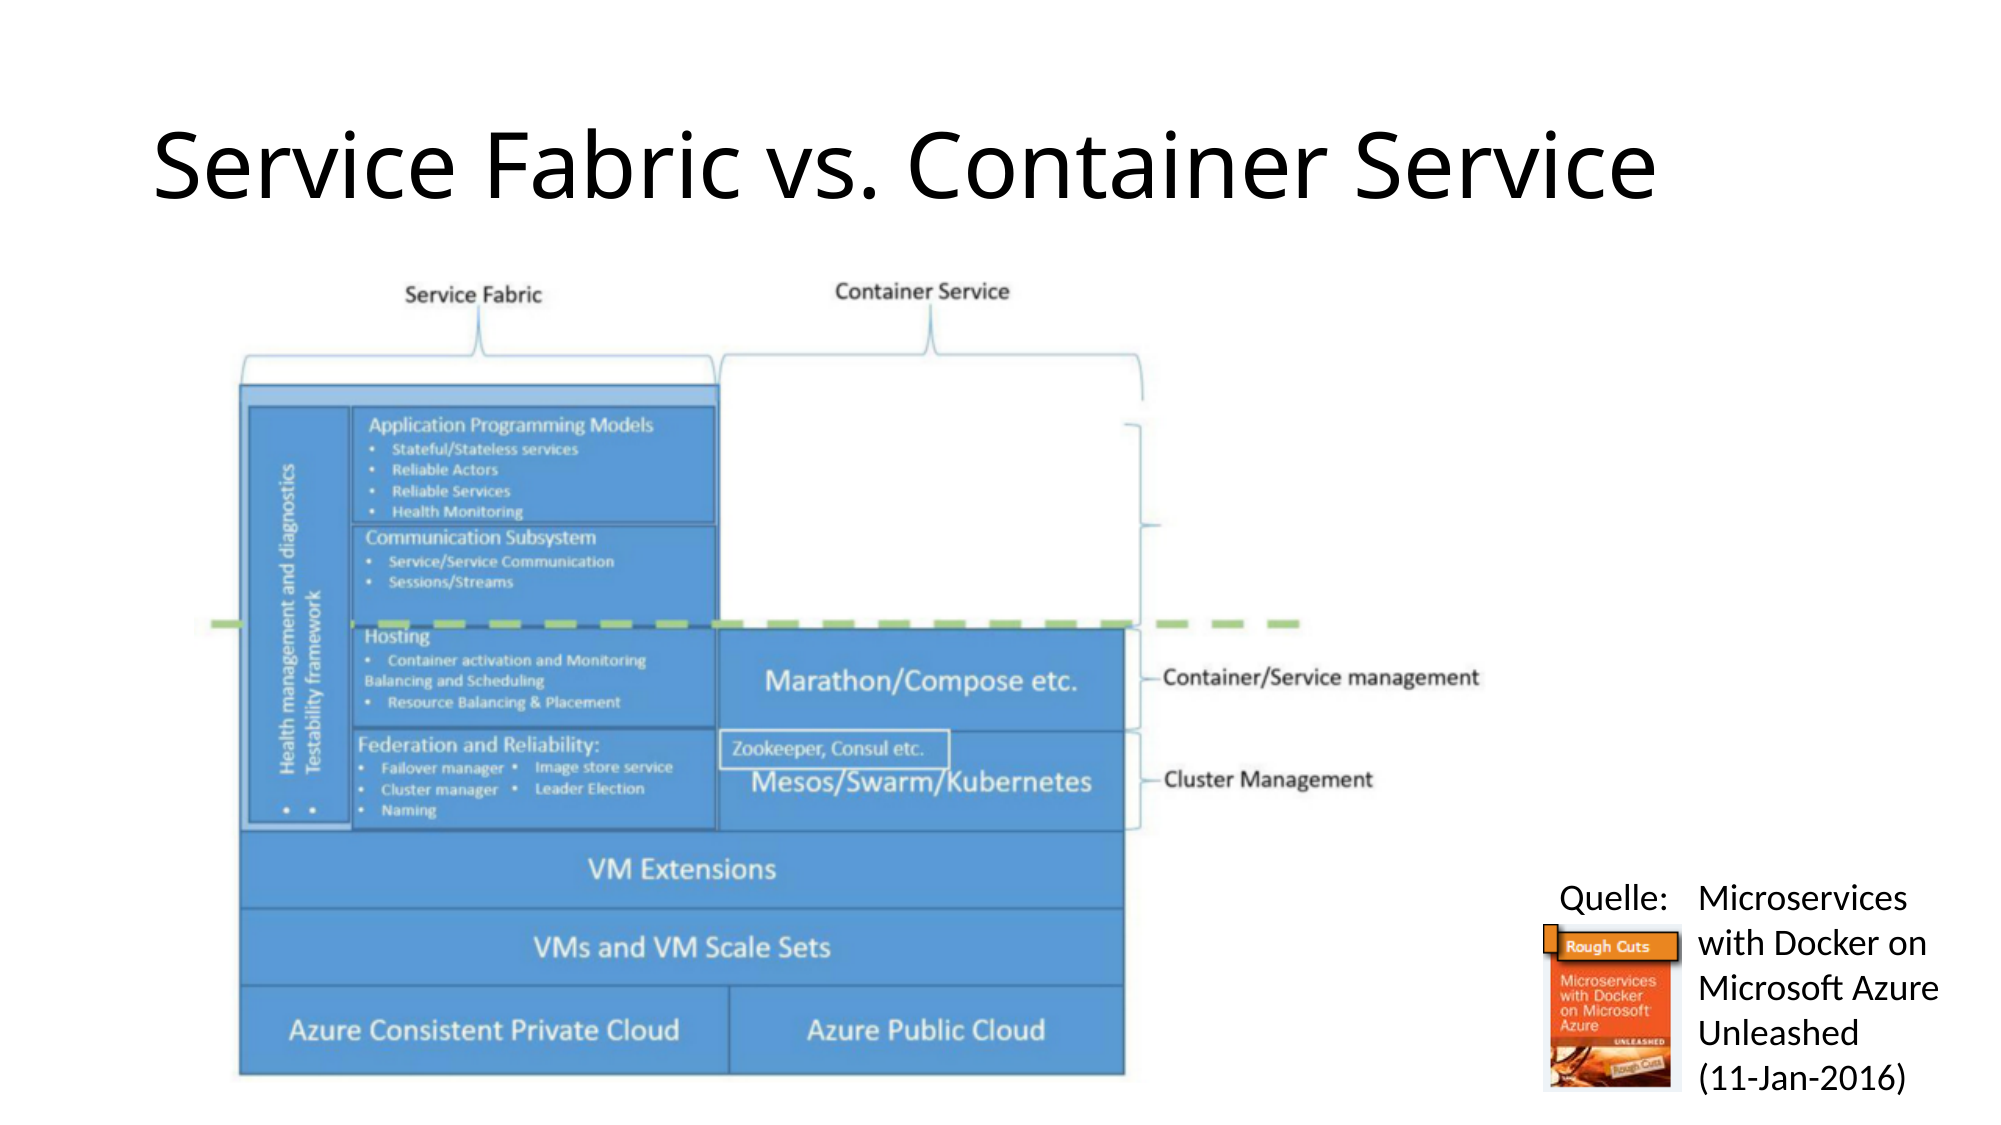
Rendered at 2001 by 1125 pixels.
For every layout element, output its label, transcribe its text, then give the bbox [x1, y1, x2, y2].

picture [194, 277, 1500, 1086]
title Service Fabric vs. Container Service [137, 59, 1863, 278]
text_box Microservices with Docker on Microsoft Azure Unleashed (11-Jan-2016) [1683, 865, 1955, 1106]
text_box Quelle: [1544, 865, 1684, 926]
picture [1543, 924, 1682, 1092]
